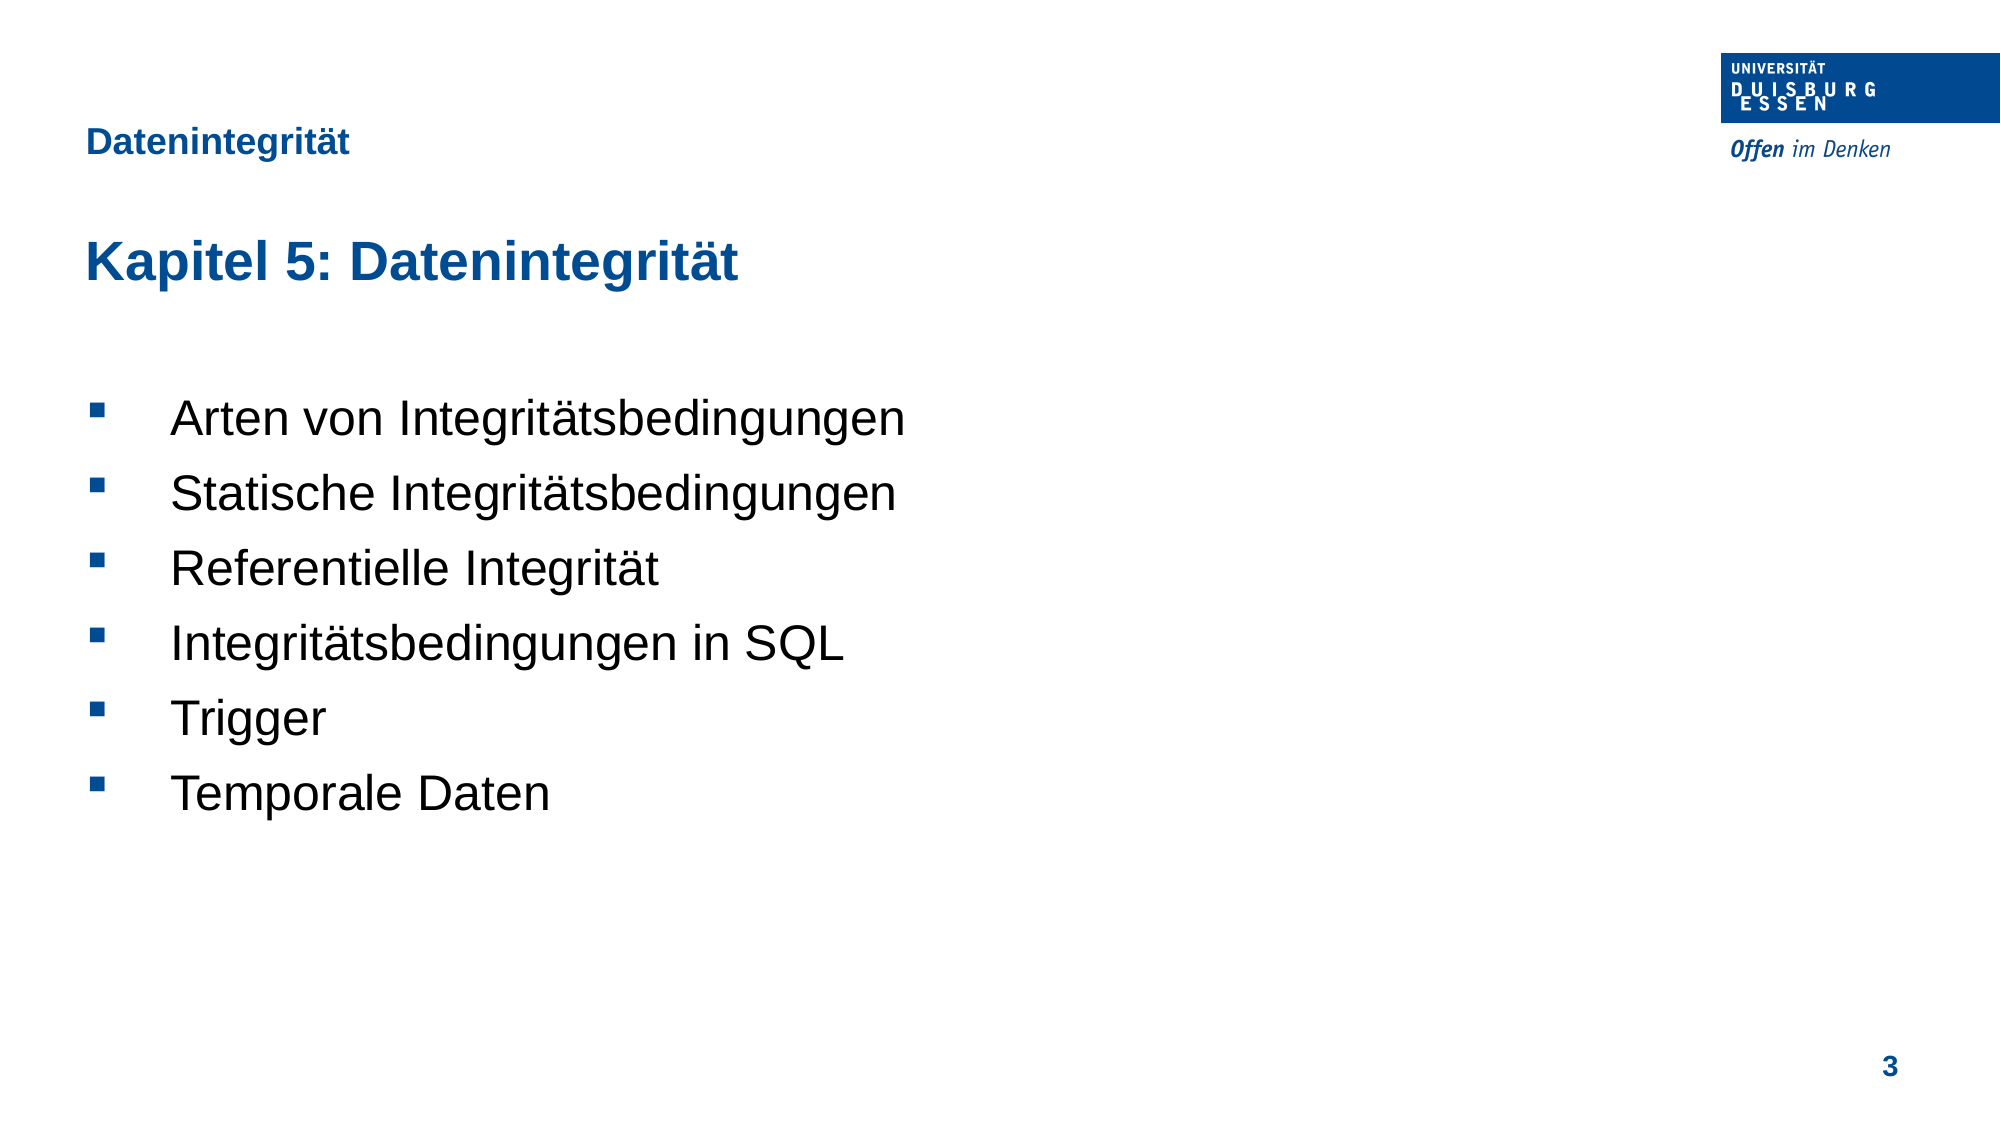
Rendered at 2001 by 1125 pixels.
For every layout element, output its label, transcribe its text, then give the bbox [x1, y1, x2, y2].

picture [1721, 53, 2000, 162]
list Arten von Integritätsbedingungen Statische Integritätsbedingungen Referentielle Integrität Integritätsbedingungen in SQL Trigger Temporale Daten [85, 385, 1915, 1040]
list Kapitel 5: Datenintegrität [85, 225, 1696, 301]
slide_number 3 [1677, 1039, 1914, 1081]
list Datenintegrität [85, 121, 1696, 163]
